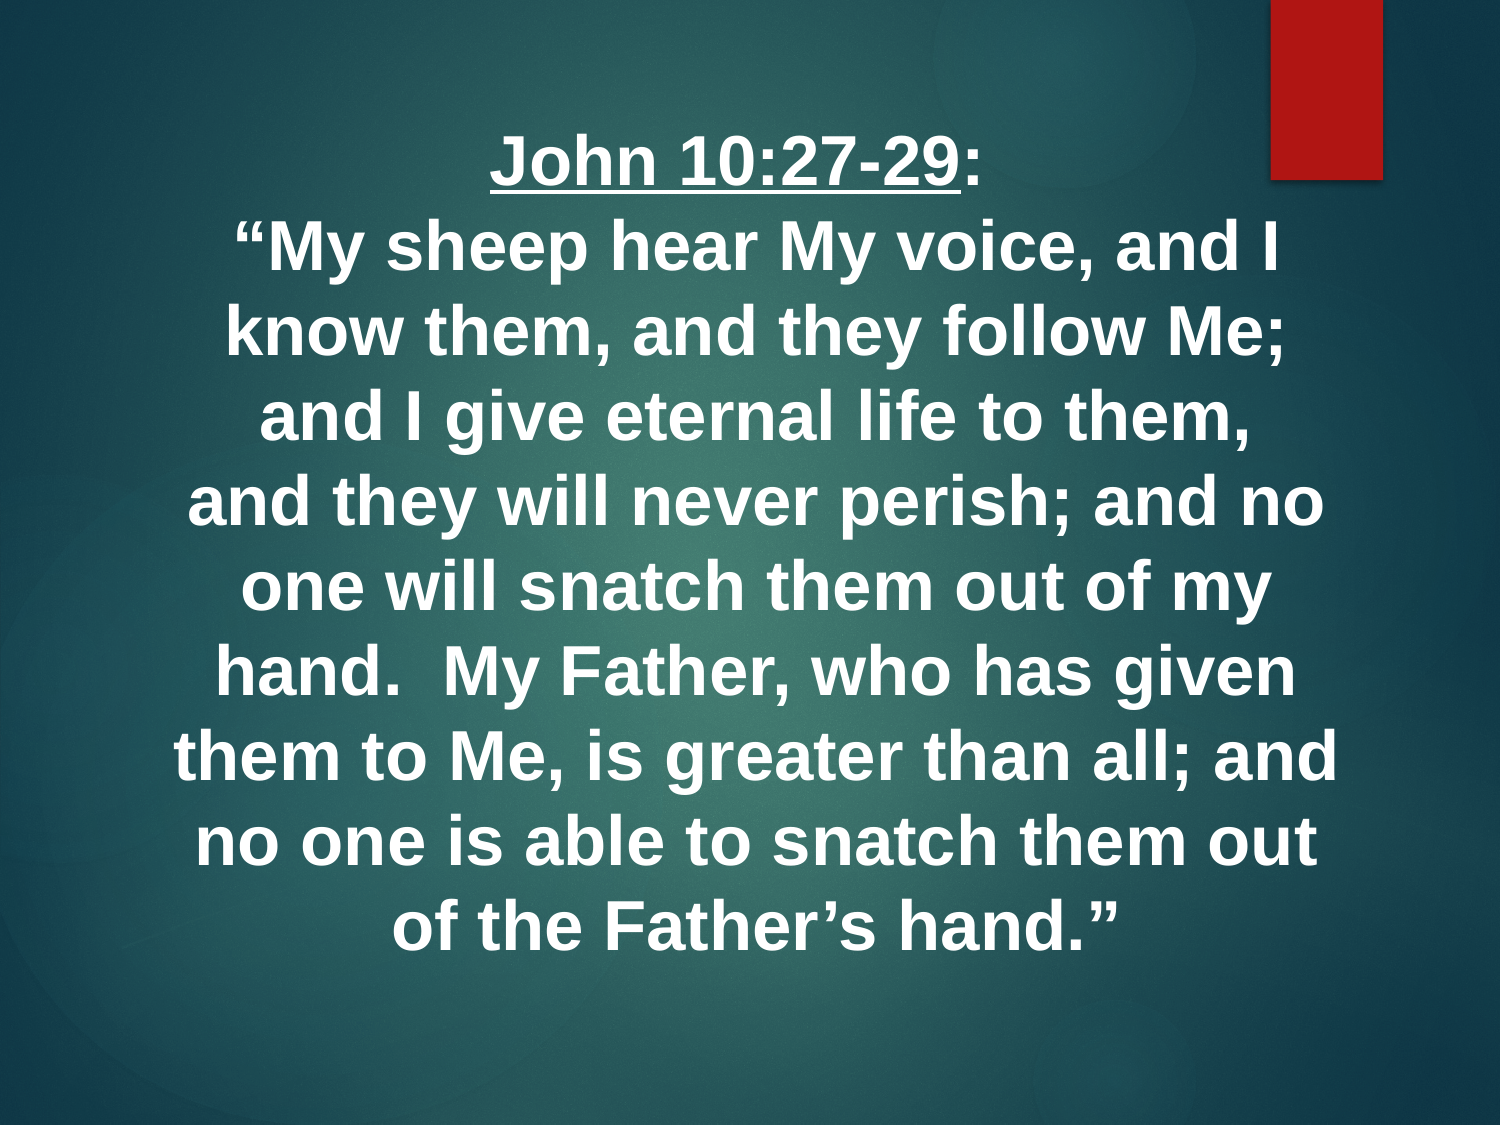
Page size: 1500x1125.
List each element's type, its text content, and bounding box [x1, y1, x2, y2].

text_box John 10:27-29: “My sheep hear My voice, and I know them, and they follow Me; and I give eternal life to them, and they will never perish; and no one will snatch them out of my hand. My Father, who has given them to Me, is greater than all; and no one is able to snatch them out of the Father’s hand.” [136, 107, 1378, 972]
